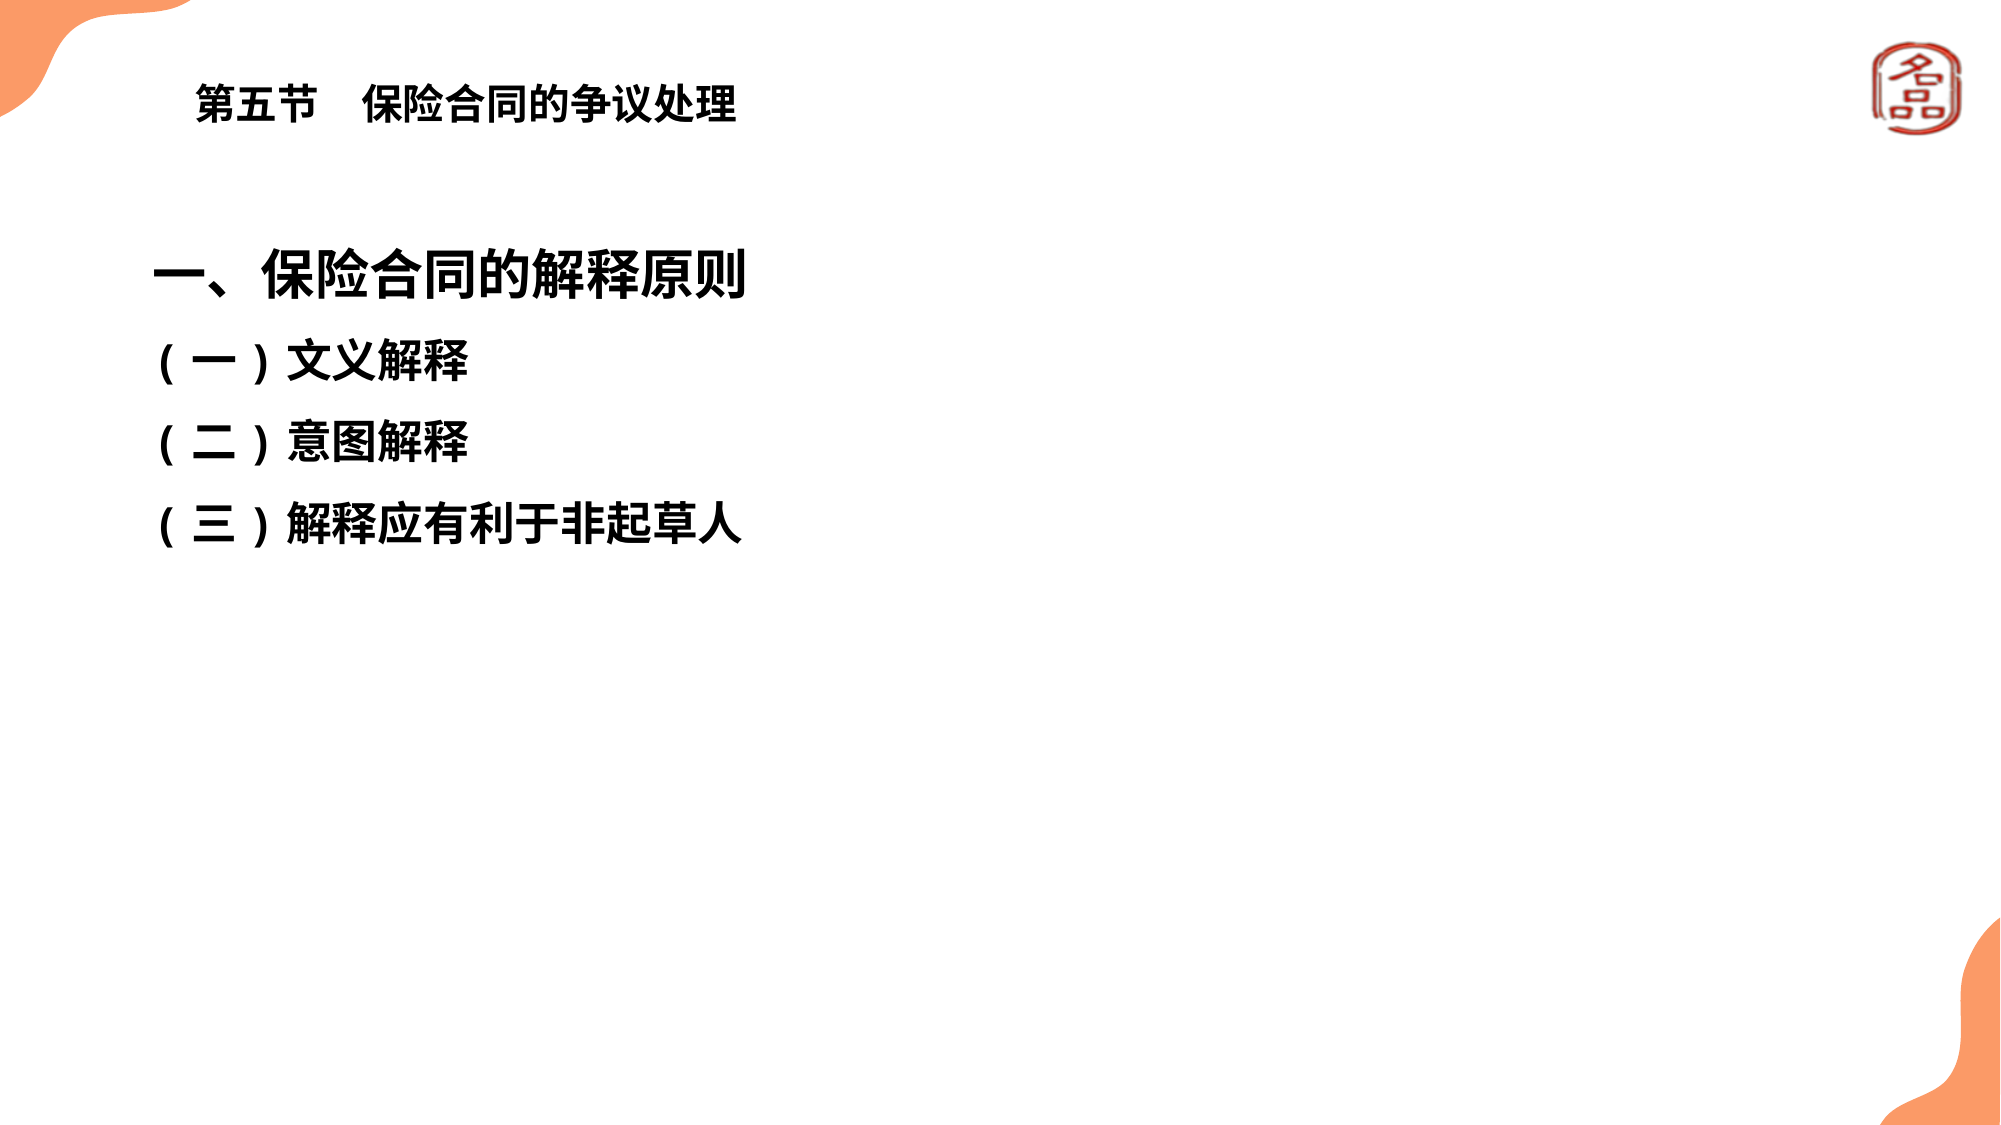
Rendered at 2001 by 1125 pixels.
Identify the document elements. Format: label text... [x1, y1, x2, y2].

picture [1861, 10, 1990, 147]
title 第五节 保险合同的争议处理 [137, 60, 1863, 152]
list 一、保险合同的解释原则 (一)文义解释 (二)意图解释 (三)解释应有利于非起草人 [137, 217, 1863, 1031]
